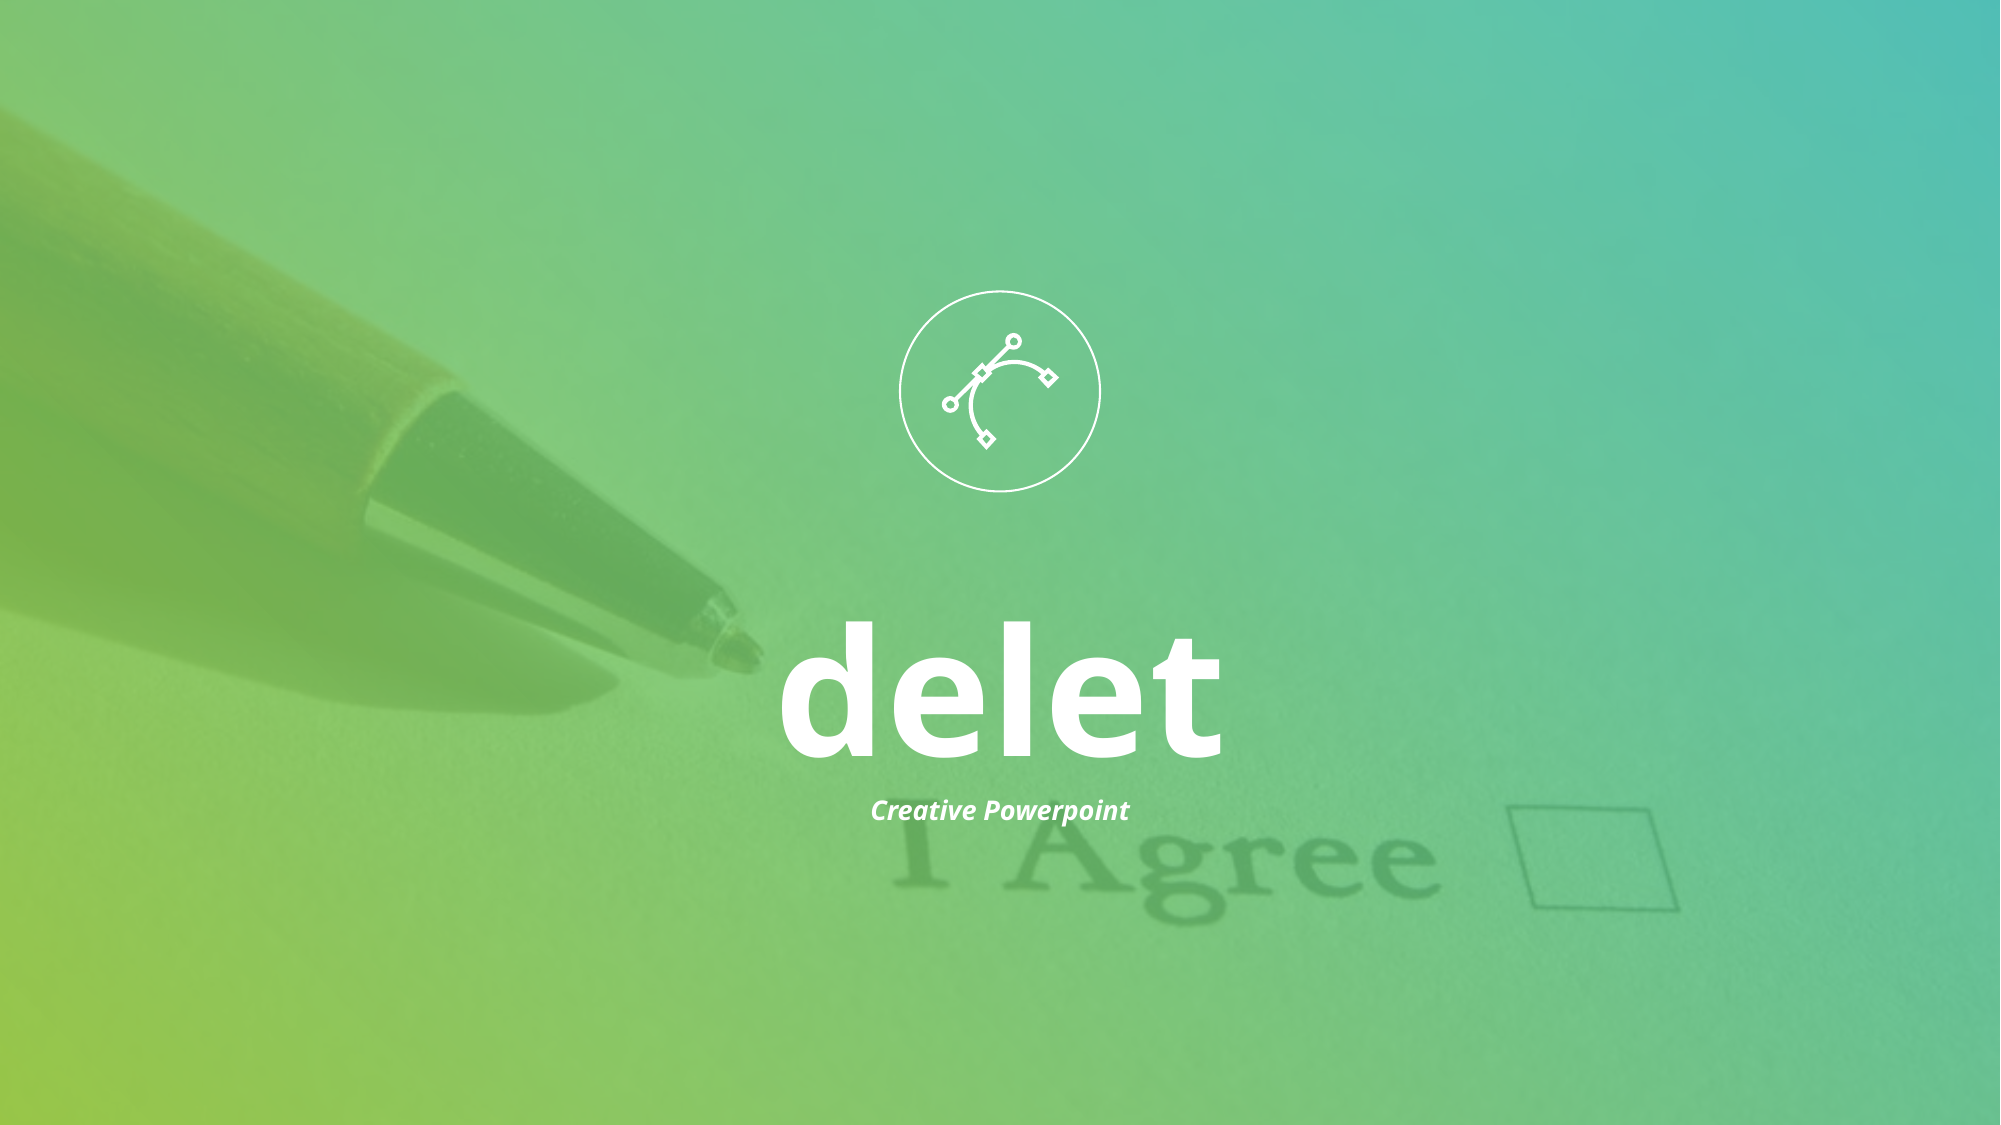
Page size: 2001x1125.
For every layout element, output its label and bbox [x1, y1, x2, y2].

picture [0, 0, 2000, 1125]
text_box [899, 291, 1100, 492]
